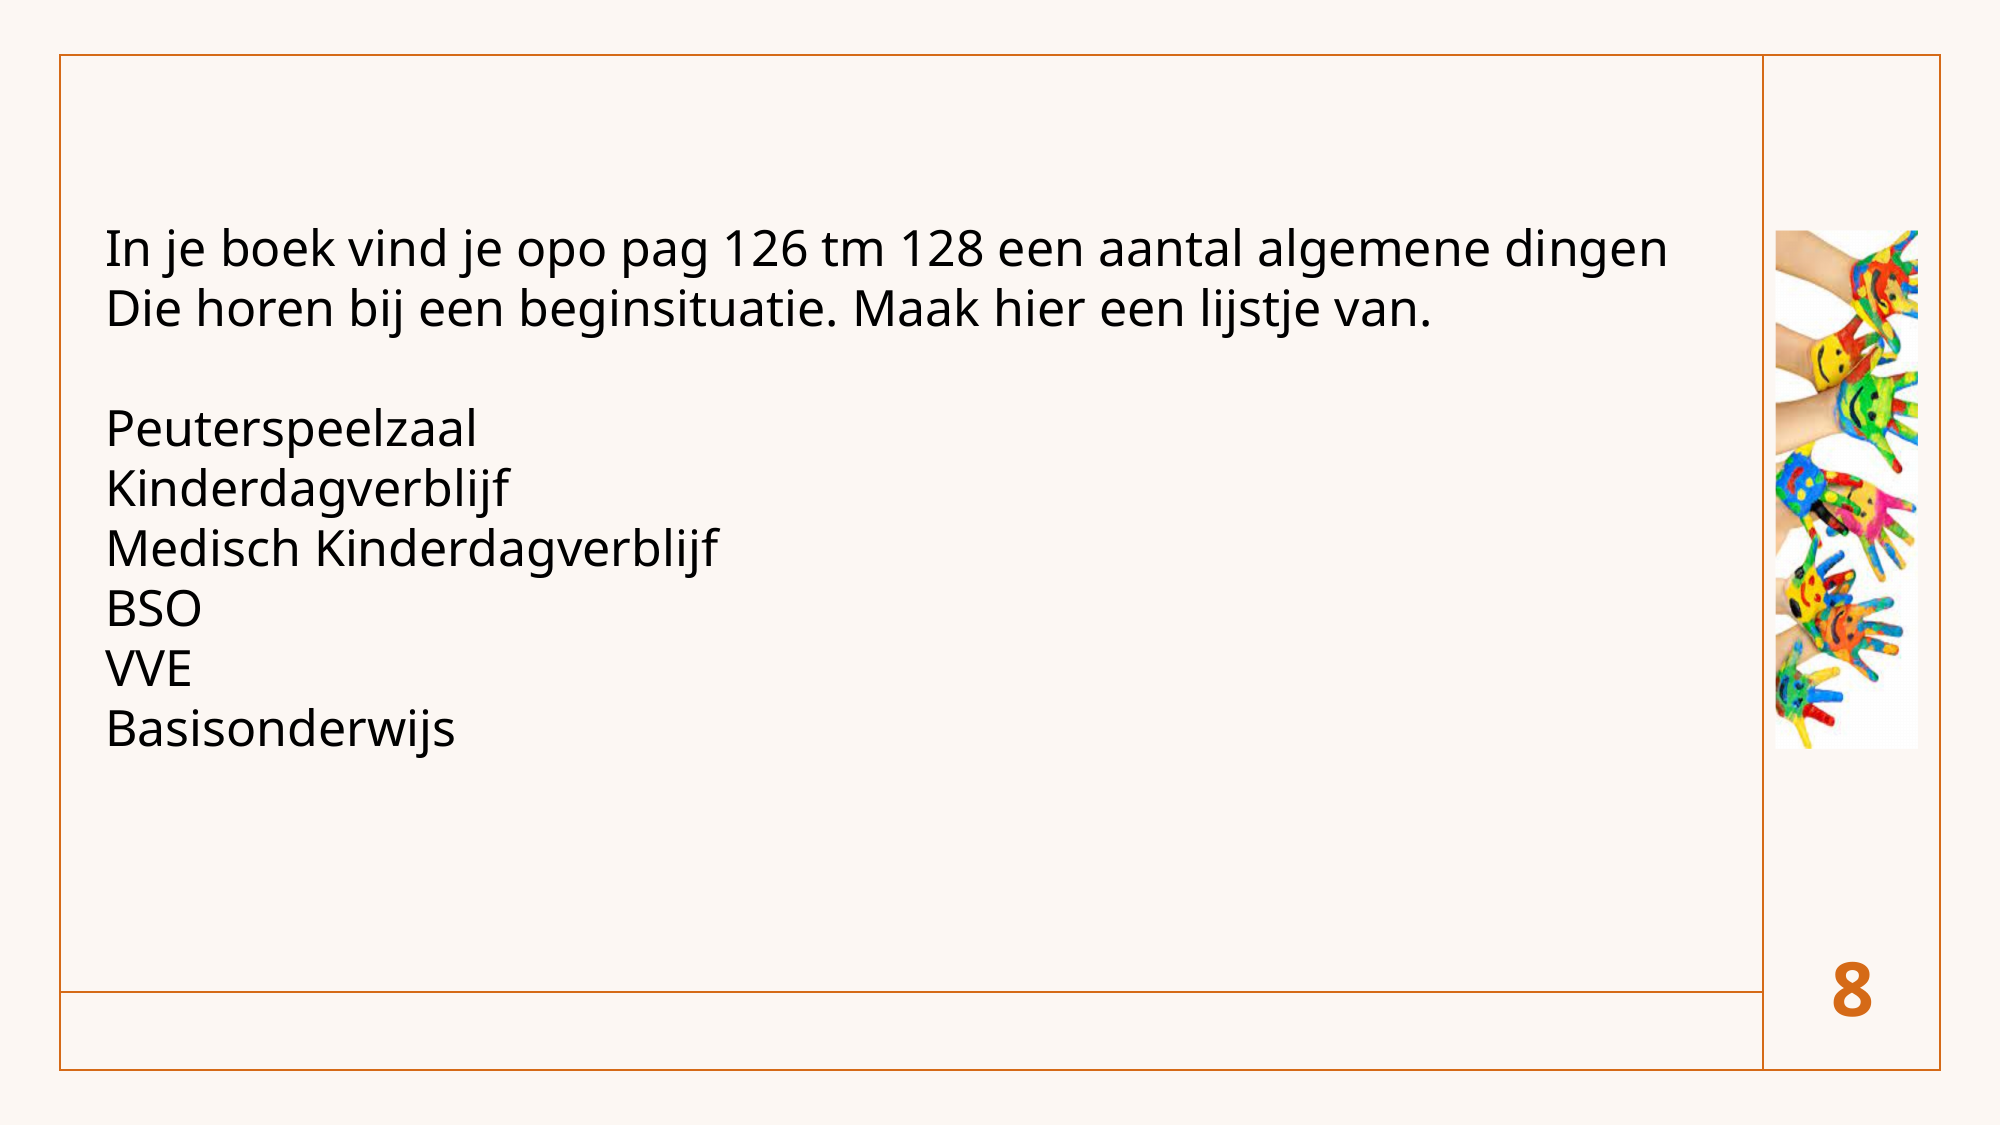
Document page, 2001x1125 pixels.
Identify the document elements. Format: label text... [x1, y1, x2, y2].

text_box In je boek vind je opo pag 126 tm 128 een aantal algemene dingen Die horen bij een beginsituatie. Maak hier een lijstje van. Peuterspeelzaal Kinderdagverblijf Medisch Kinderdagverblijf BSO VVE Basisonderwijs [90, 209, 1685, 764]
picture [1587, 231, 2000, 748]
slide_number 8 [1775, 930, 1932, 1055]
